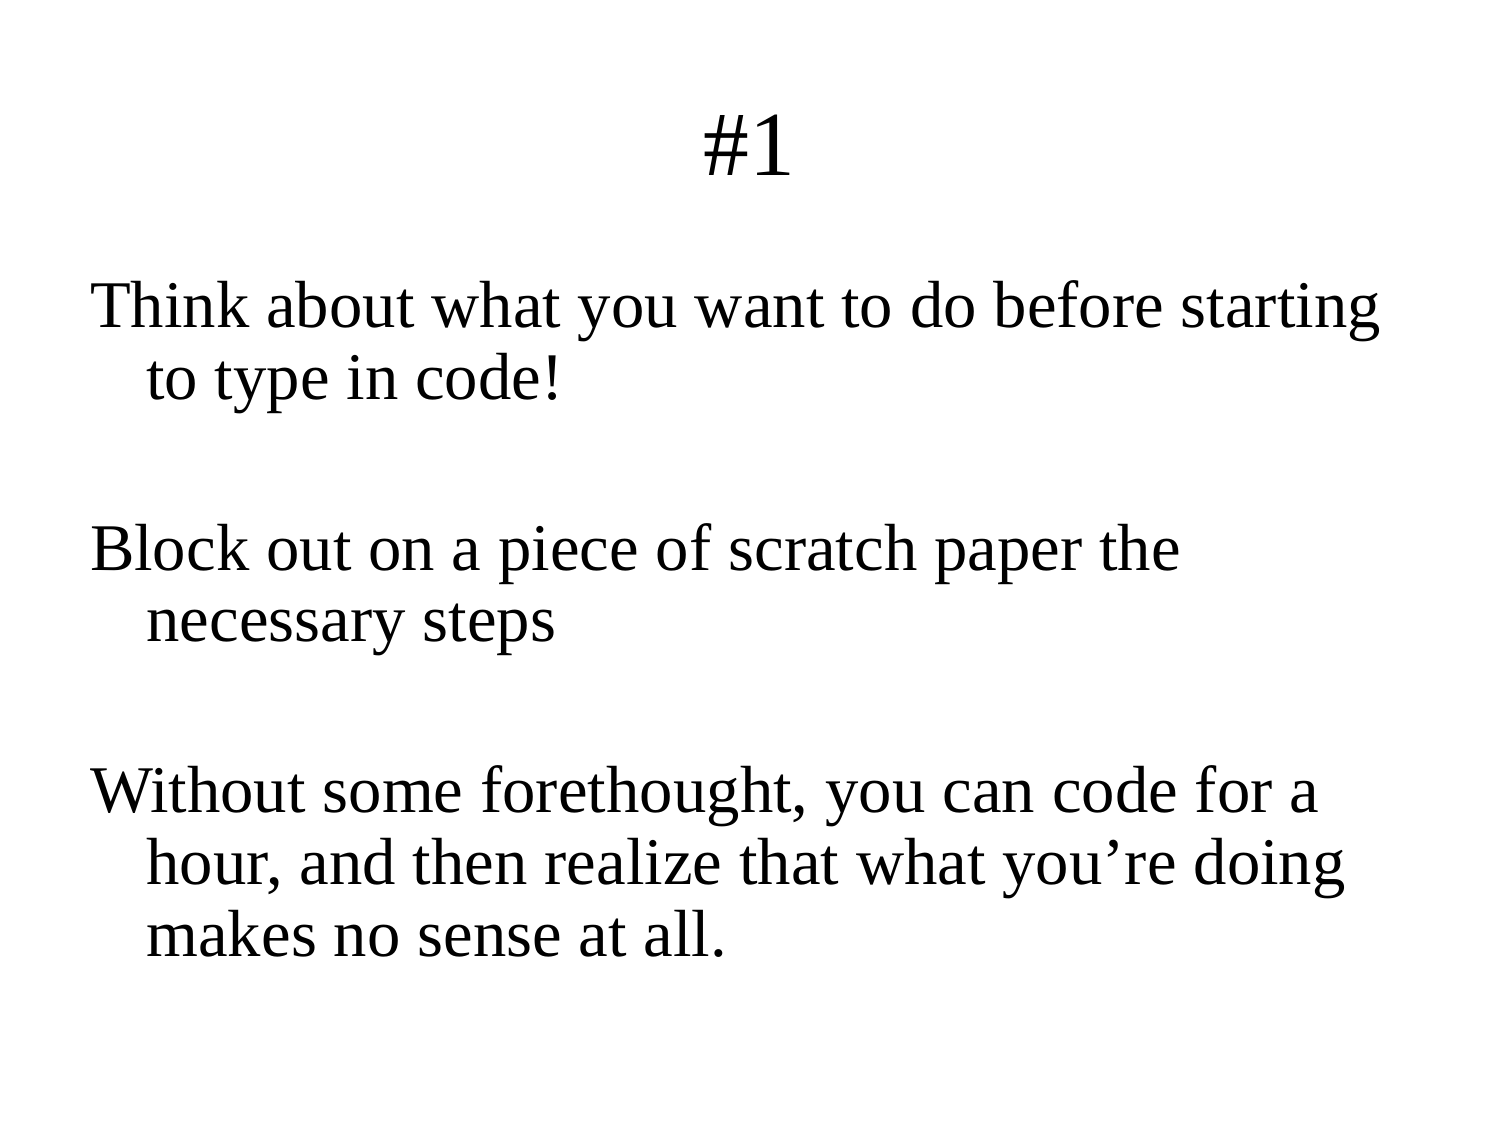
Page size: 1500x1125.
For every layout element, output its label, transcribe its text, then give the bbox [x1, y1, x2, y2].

list Think about what you want to do before starting to type in code! Block out on a piece of scratch paper the necessary steps Without some forethought, you can code for a hour, and then realize that what you’re doing makes no sense at all. [75, 262, 1425, 1005]
title #1 [75, 45, 1425, 233]
